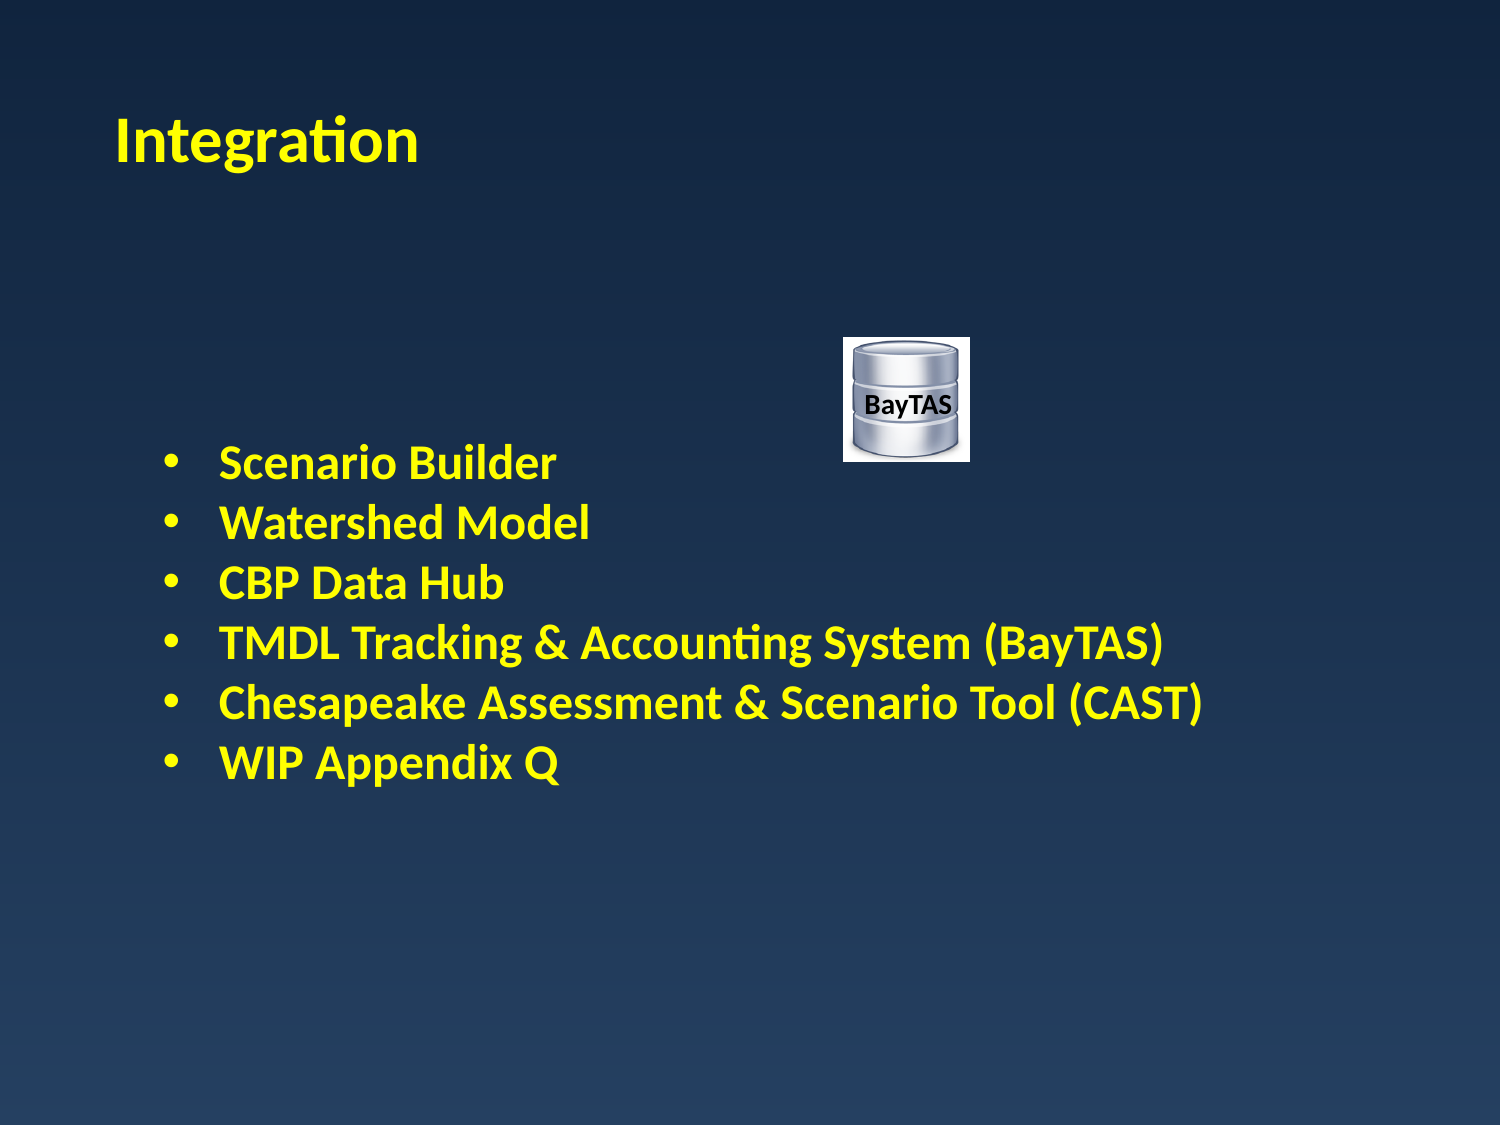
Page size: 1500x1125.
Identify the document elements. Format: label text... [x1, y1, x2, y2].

text_box Integration [99, 88, 1074, 304]
text_box Scenario Builder Watershed Model CBP Data Hub TMDL Tracking & Accounting System (BayTAS) Chesapeake Assessment & Scenario Tool (CAST) WIP Appendix Q [147, 422, 1313, 798]
picture [842, 337, 970, 462]
